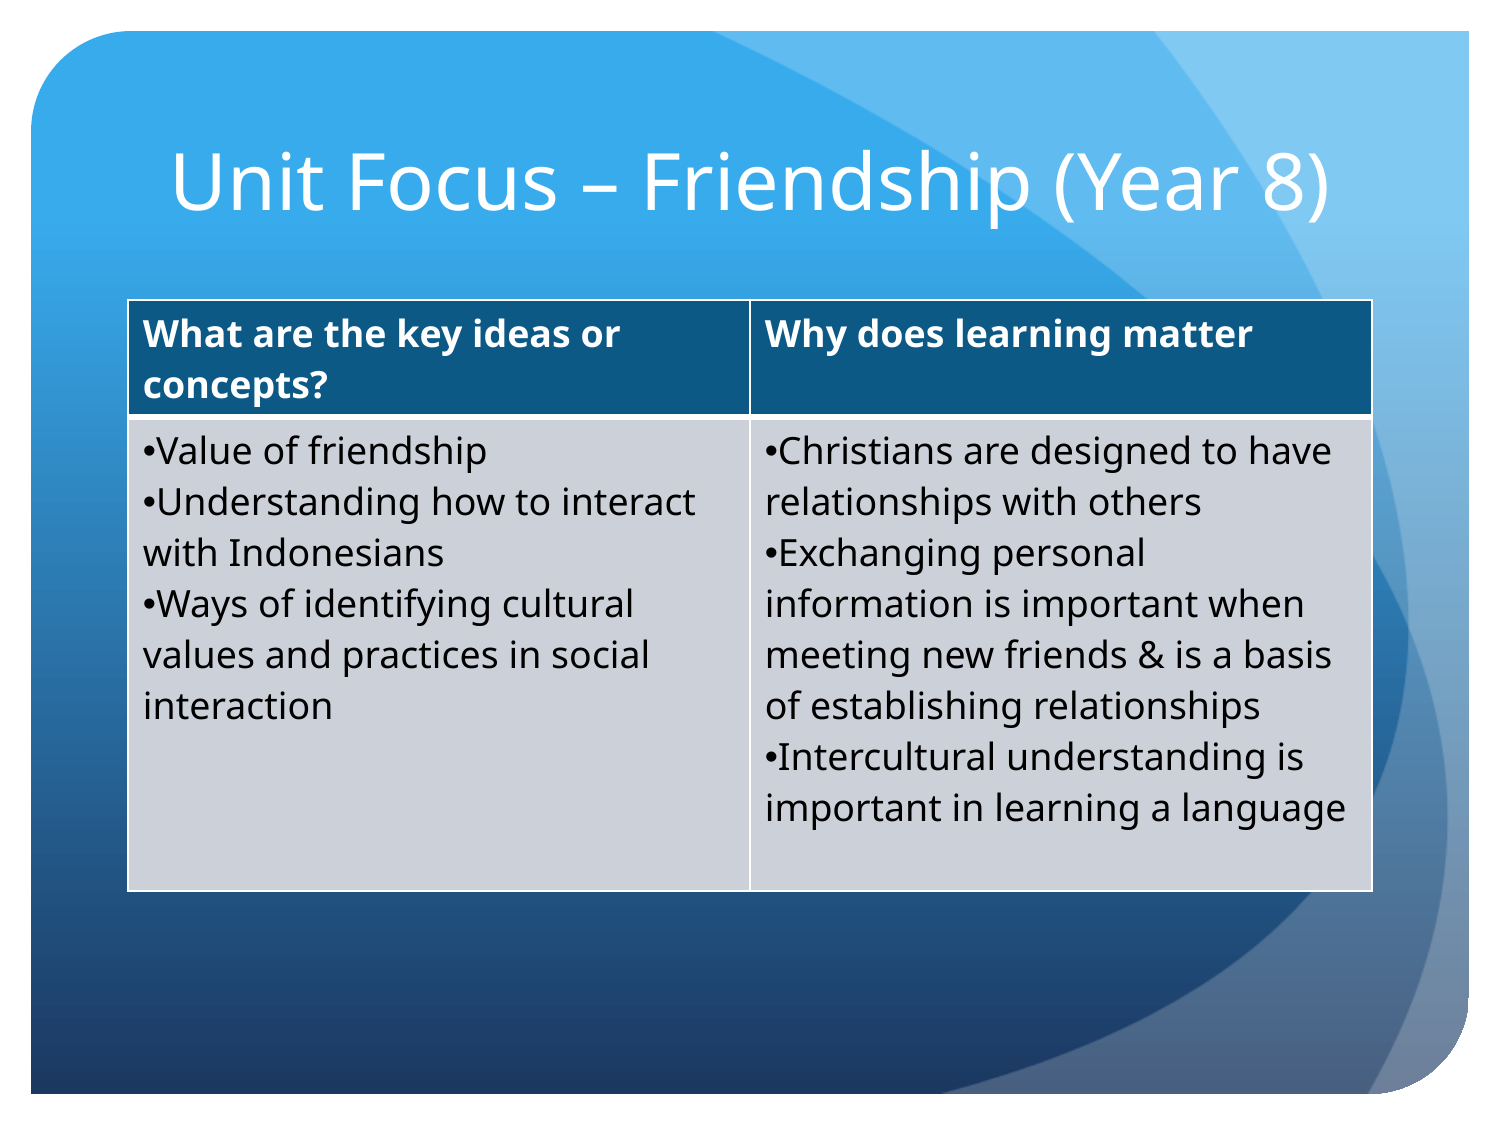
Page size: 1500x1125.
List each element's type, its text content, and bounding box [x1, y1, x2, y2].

picture [24, 30, 1473, 1094]
table_header Why does learning matter [751, 301, 1371, 414]
table_cell Value of friendship Understanding how to interact with Indonesians Ways of identifying cultural values and practices in social interaction [129, 420, 749, 890]
title Unit Focus – Friendship (Year 8) [127, 62, 1372, 234]
table_header What are the key ideas or concepts? [129, 301, 749, 414]
table_cell Christians are designed to have relationships with others Exchanging personal information is important when meeting new friends & is a basis of establishing relationships Intercultural understanding is important in learning a language [751, 420, 1371, 890]
